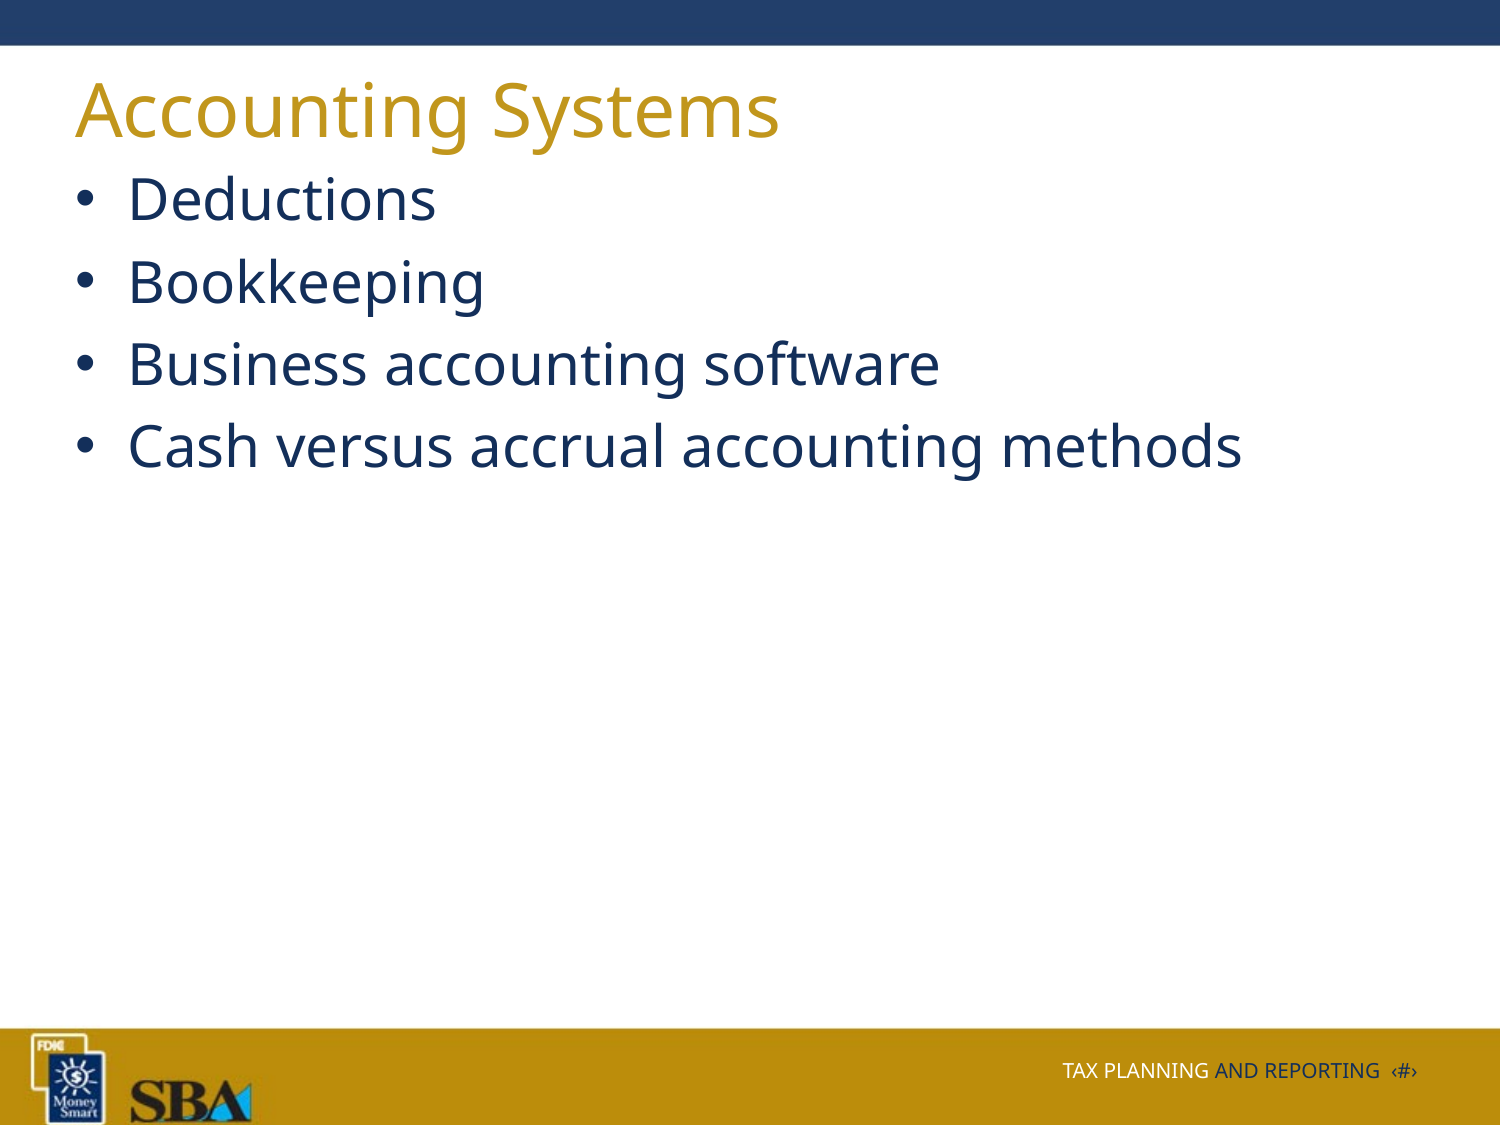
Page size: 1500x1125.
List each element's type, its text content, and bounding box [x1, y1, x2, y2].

title Accounting Systems [74, 61, 1426, 161]
list Deductions Bookkeeping Business accounting software Cash versus accrual accounting methods [74, 161, 1426, 863]
picture [0, 0, 1500, 1125]
